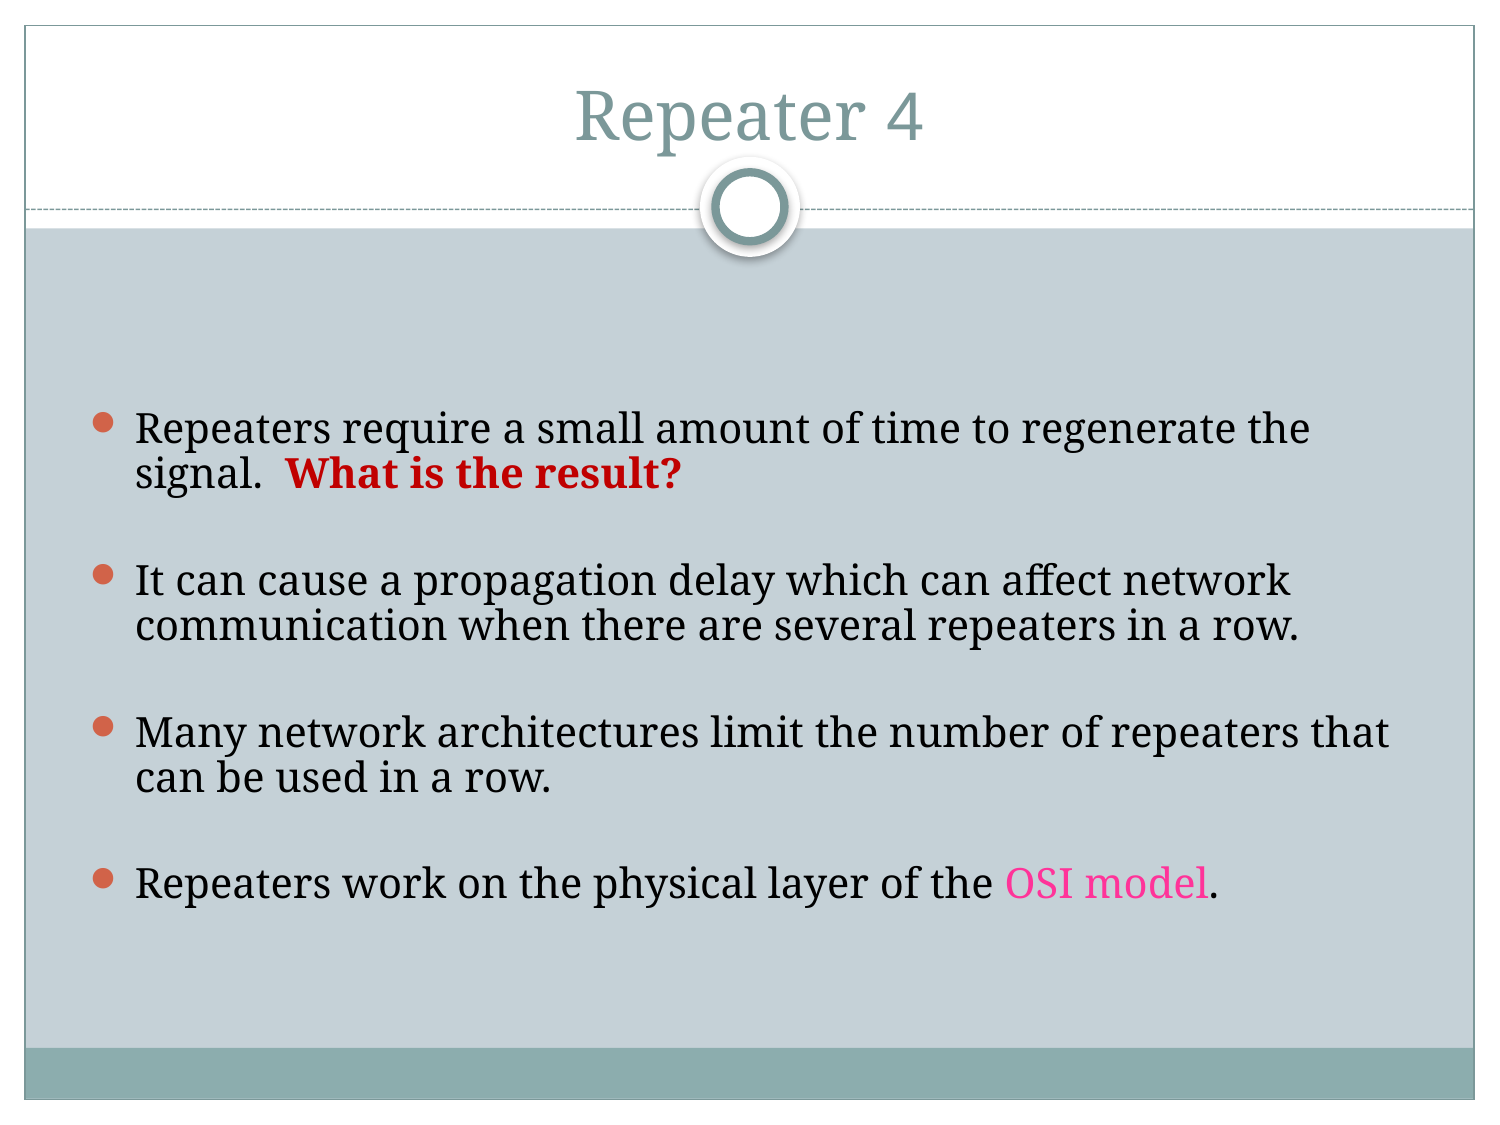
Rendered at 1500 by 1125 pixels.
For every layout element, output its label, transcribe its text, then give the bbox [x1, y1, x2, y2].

list Repeaters require a small amount of time to regenerate the signal. What is the result? It can cause a propagation delay which can affect network communication when there are several repeaters in a row. Many network architectures limit the number of repeaters that can be used in a row. Repeaters work on the physical layer of the OSI model. [75, 399, 1450, 1013]
title 4 Repeater [49, 37, 1450, 162]
